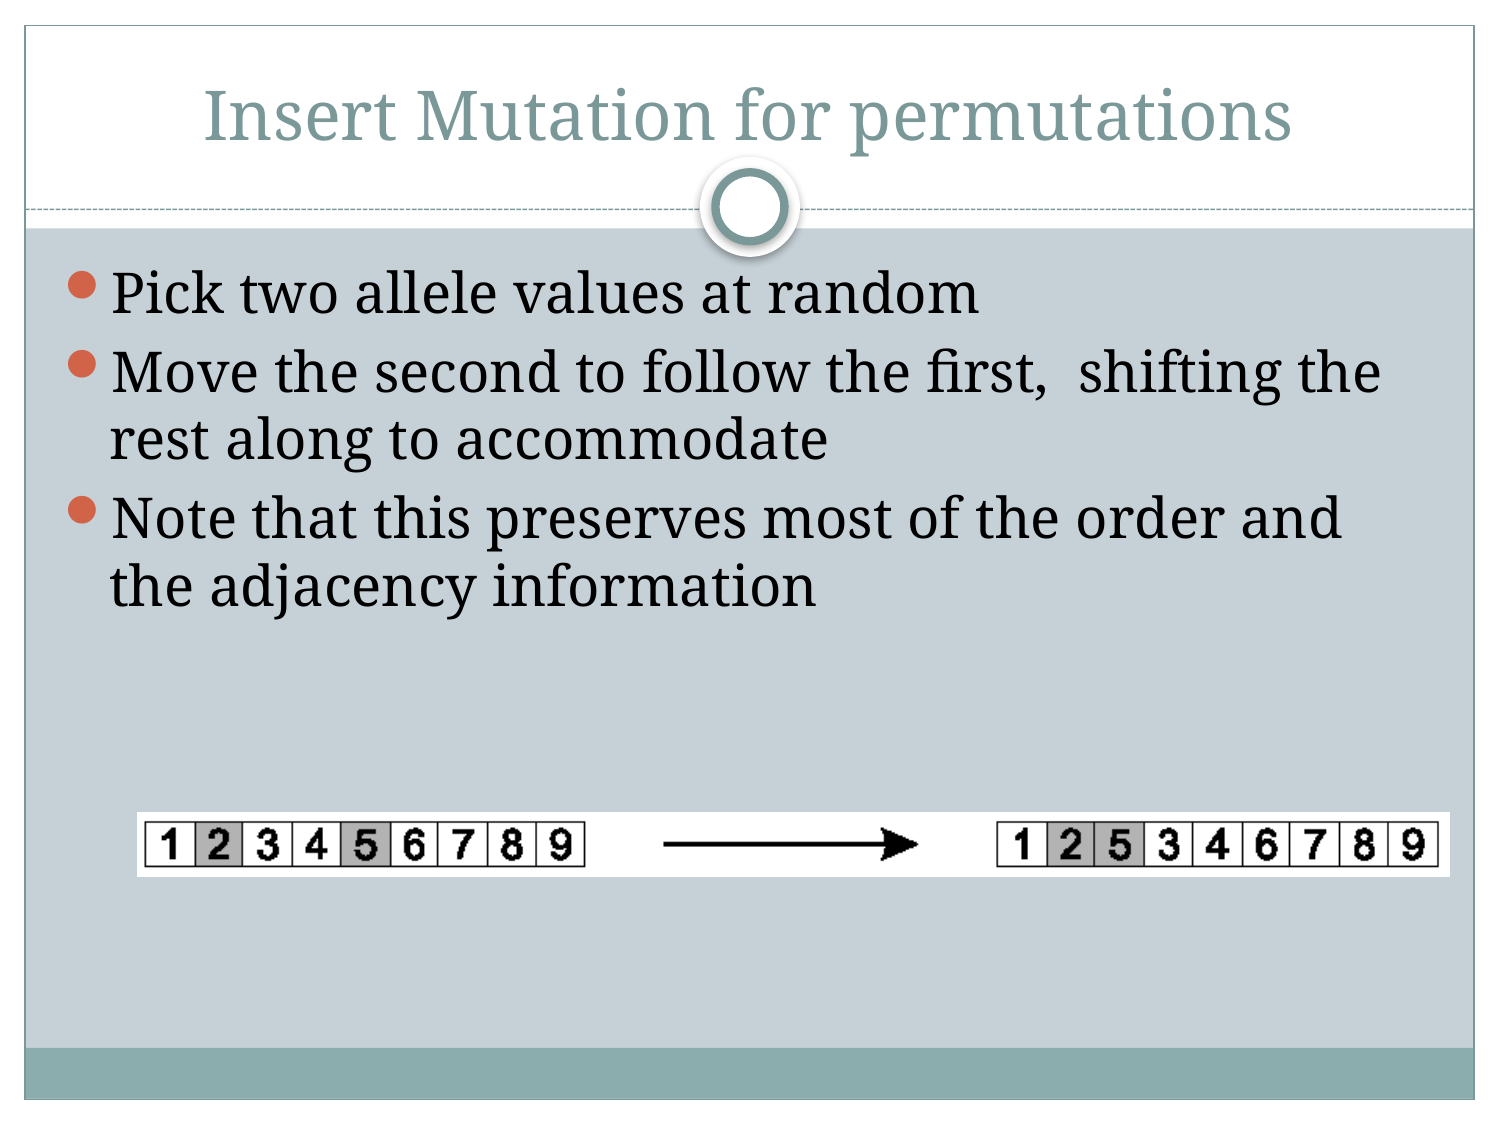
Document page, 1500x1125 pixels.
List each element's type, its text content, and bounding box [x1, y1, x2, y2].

title Insert Mutation for permutations [49, 37, 1450, 162]
list Pick two allele values at random Move the second to follow the first, shifting the rest along to accommodate Note that this preserves most of the order and the adjacency information [49, 249, 1450, 1005]
picture [137, 812, 1451, 877]
